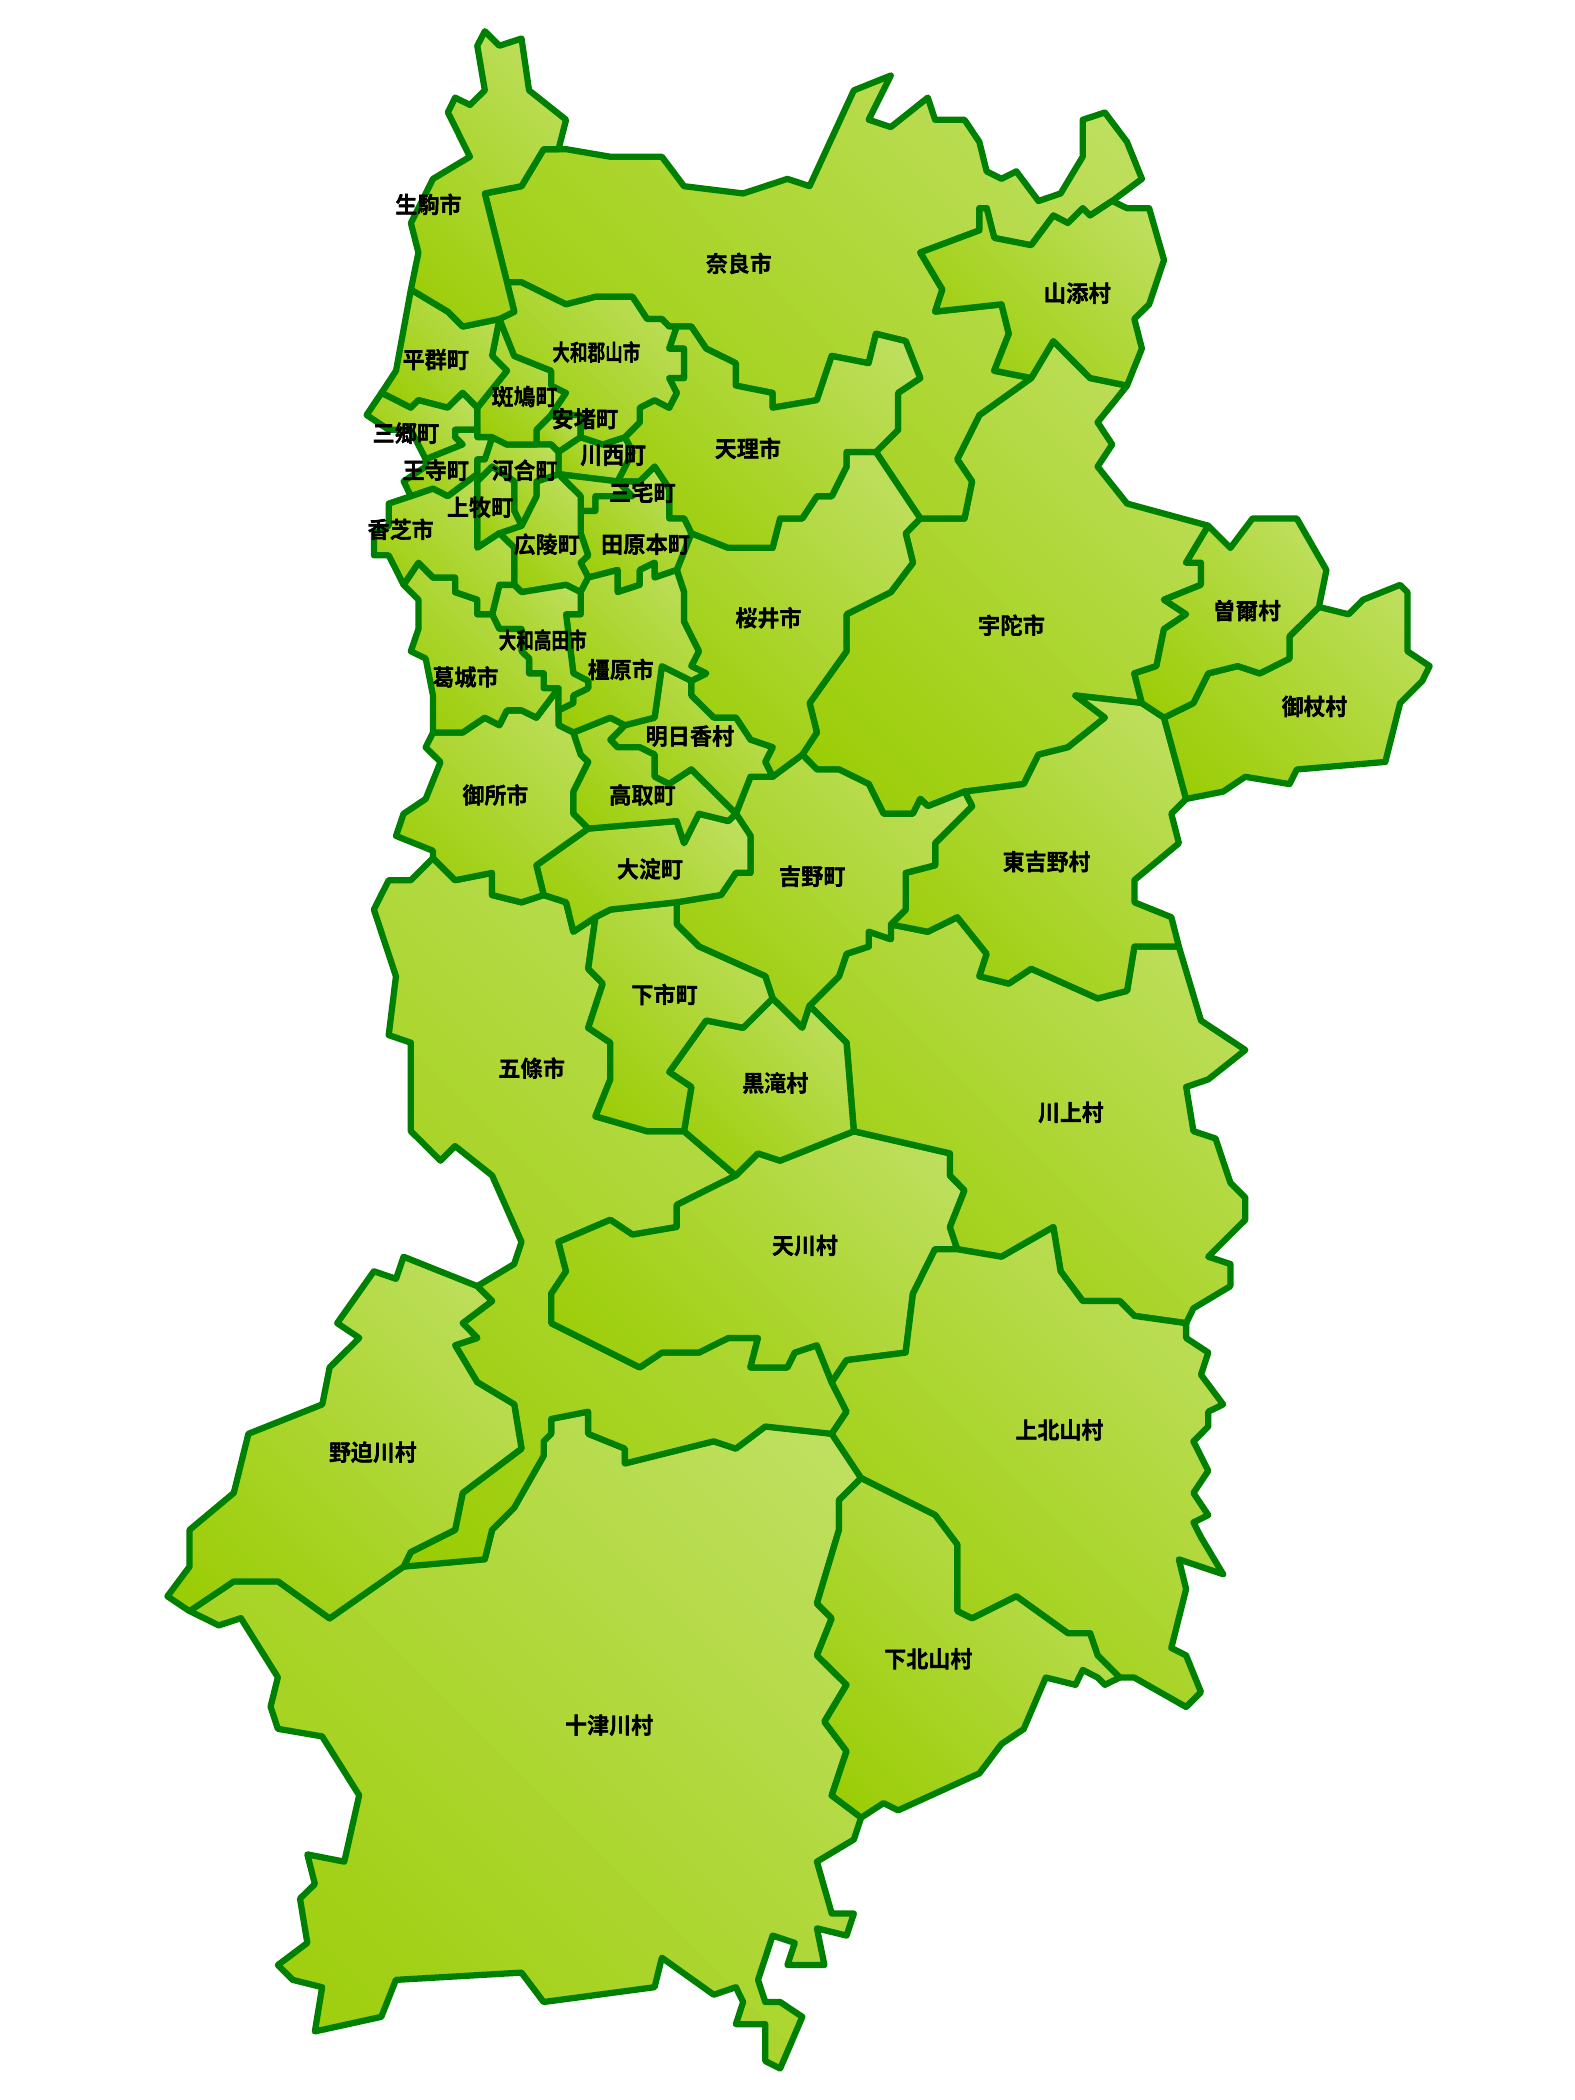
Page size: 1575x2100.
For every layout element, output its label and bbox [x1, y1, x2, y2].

text_box [979, 614, 1045, 637]
text_box [491, 459, 558, 482]
text_box [1281, 695, 1348, 718]
text_box [1215, 599, 1281, 622]
text_box [735, 606, 801, 630]
text_box [1045, 281, 1111, 305]
text_box [403, 348, 469, 371]
text_box [1003, 850, 1091, 873]
text_box [705, 252, 772, 275]
text_box [499, 628, 587, 652]
text_box [885, 1647, 973, 1670]
text_box [1016, 1418, 1104, 1442]
text_box [462, 783, 528, 807]
text_box [742, 1071, 809, 1095]
text_box [491, 385, 558, 408]
text_box [432, 665, 499, 689]
text_box [367, 518, 434, 541]
text_box [499, 1056, 565, 1080]
text_box [602, 533, 690, 556]
text_box [329, 1441, 417, 1464]
text_box [403, 459, 469, 482]
text_box [565, 1713, 654, 1737]
text_box [587, 658, 654, 681]
text_box [715, 437, 781, 460]
text_box [552, 407, 618, 430]
text_box [580, 444, 646, 467]
text_box [610, 783, 676, 807]
text_box [617, 857, 683, 881]
text_box [1038, 1101, 1104, 1124]
text_box [513, 533, 580, 556]
text_box [610, 481, 676, 504]
text_box [632, 983, 698, 1006]
text_box [447, 496, 513, 519]
text_box [373, 422, 439, 445]
text_box [779, 865, 846, 888]
text_box [167, 30, 1430, 2069]
text_box [646, 724, 734, 748]
text_box [552, 340, 640, 364]
text_box [395, 193, 462, 216]
text_box [772, 1234, 838, 1257]
